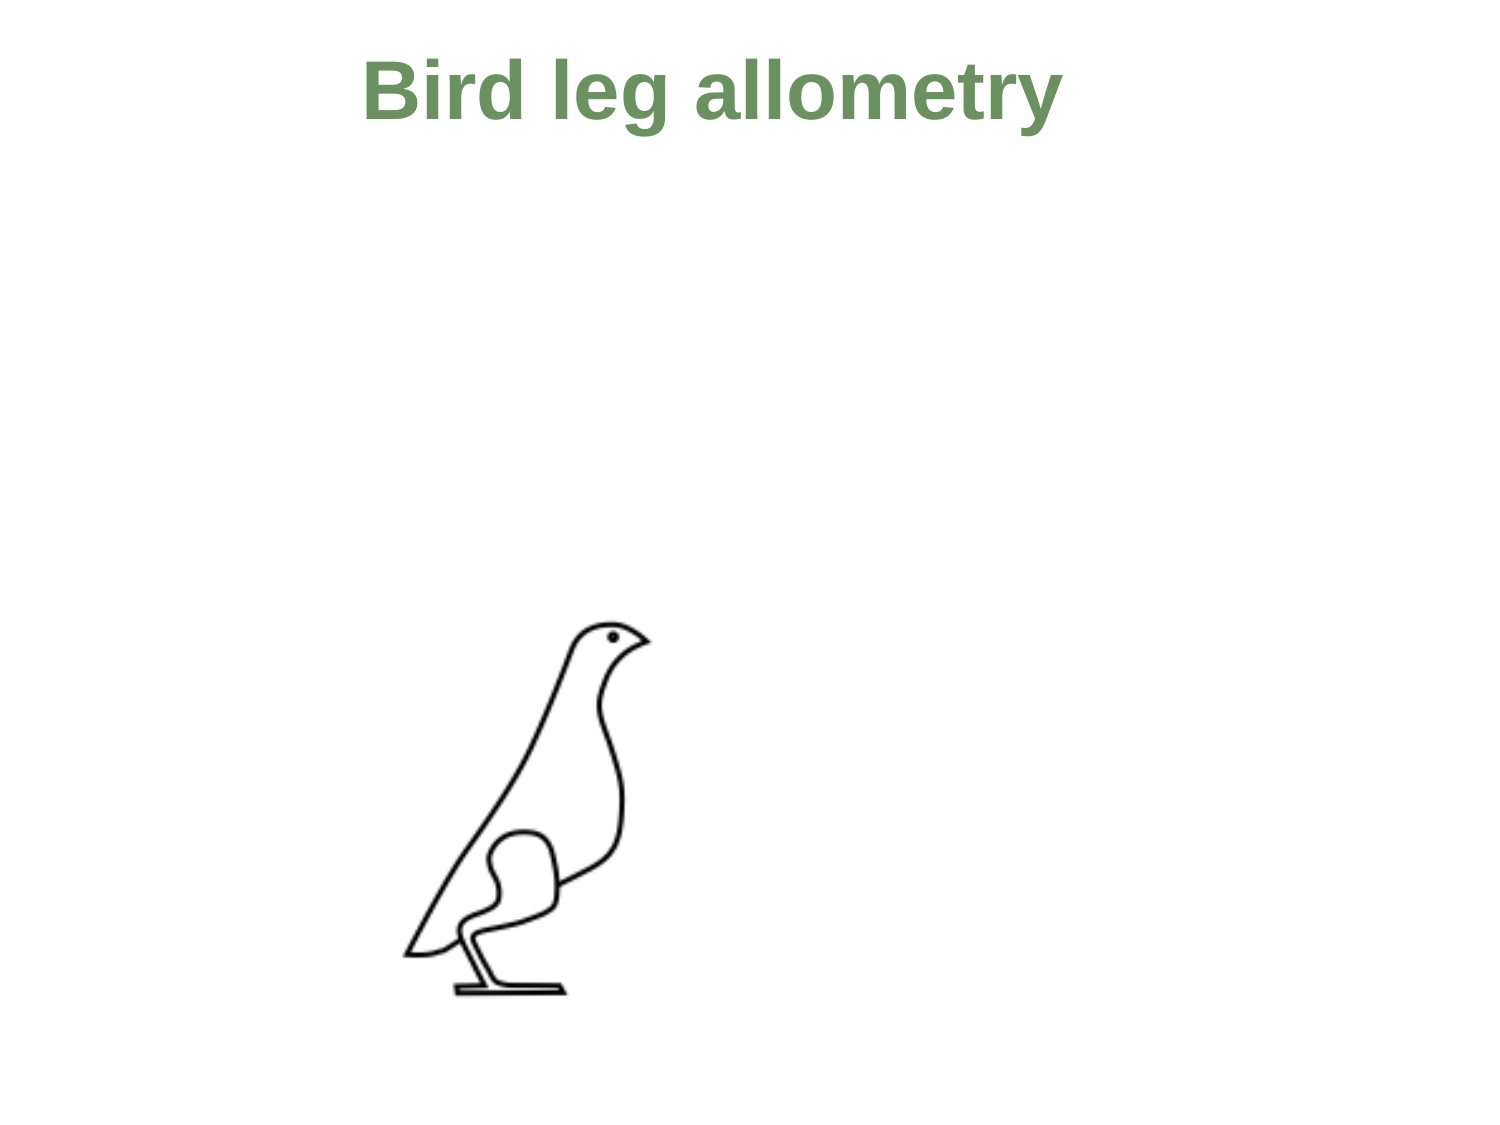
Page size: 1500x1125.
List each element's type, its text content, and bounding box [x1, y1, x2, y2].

picture [348, 243, 1235, 1055]
title Bird leg allometry [253, 0, 1180, 174]
